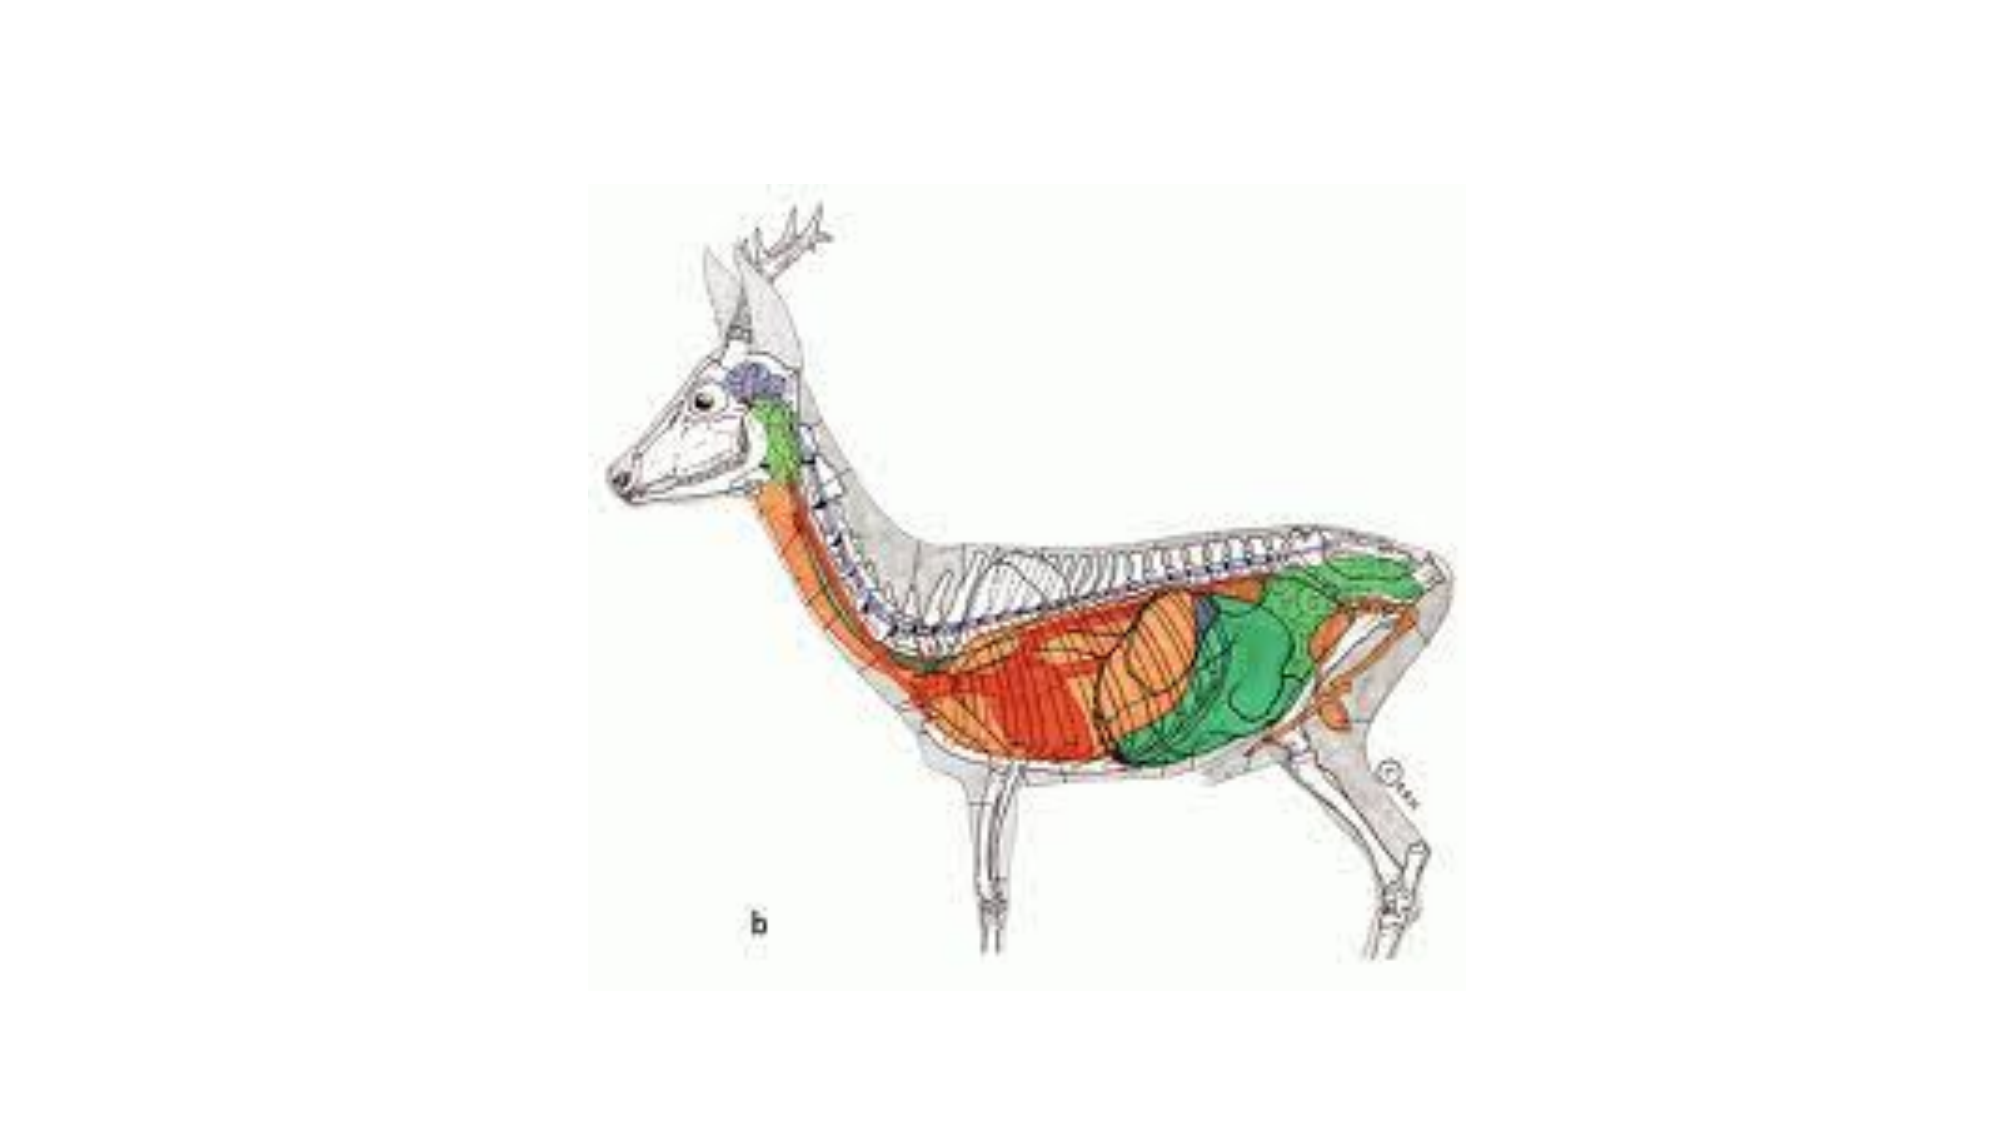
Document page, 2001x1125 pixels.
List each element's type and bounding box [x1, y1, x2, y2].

picture [588, 184, 1466, 991]
